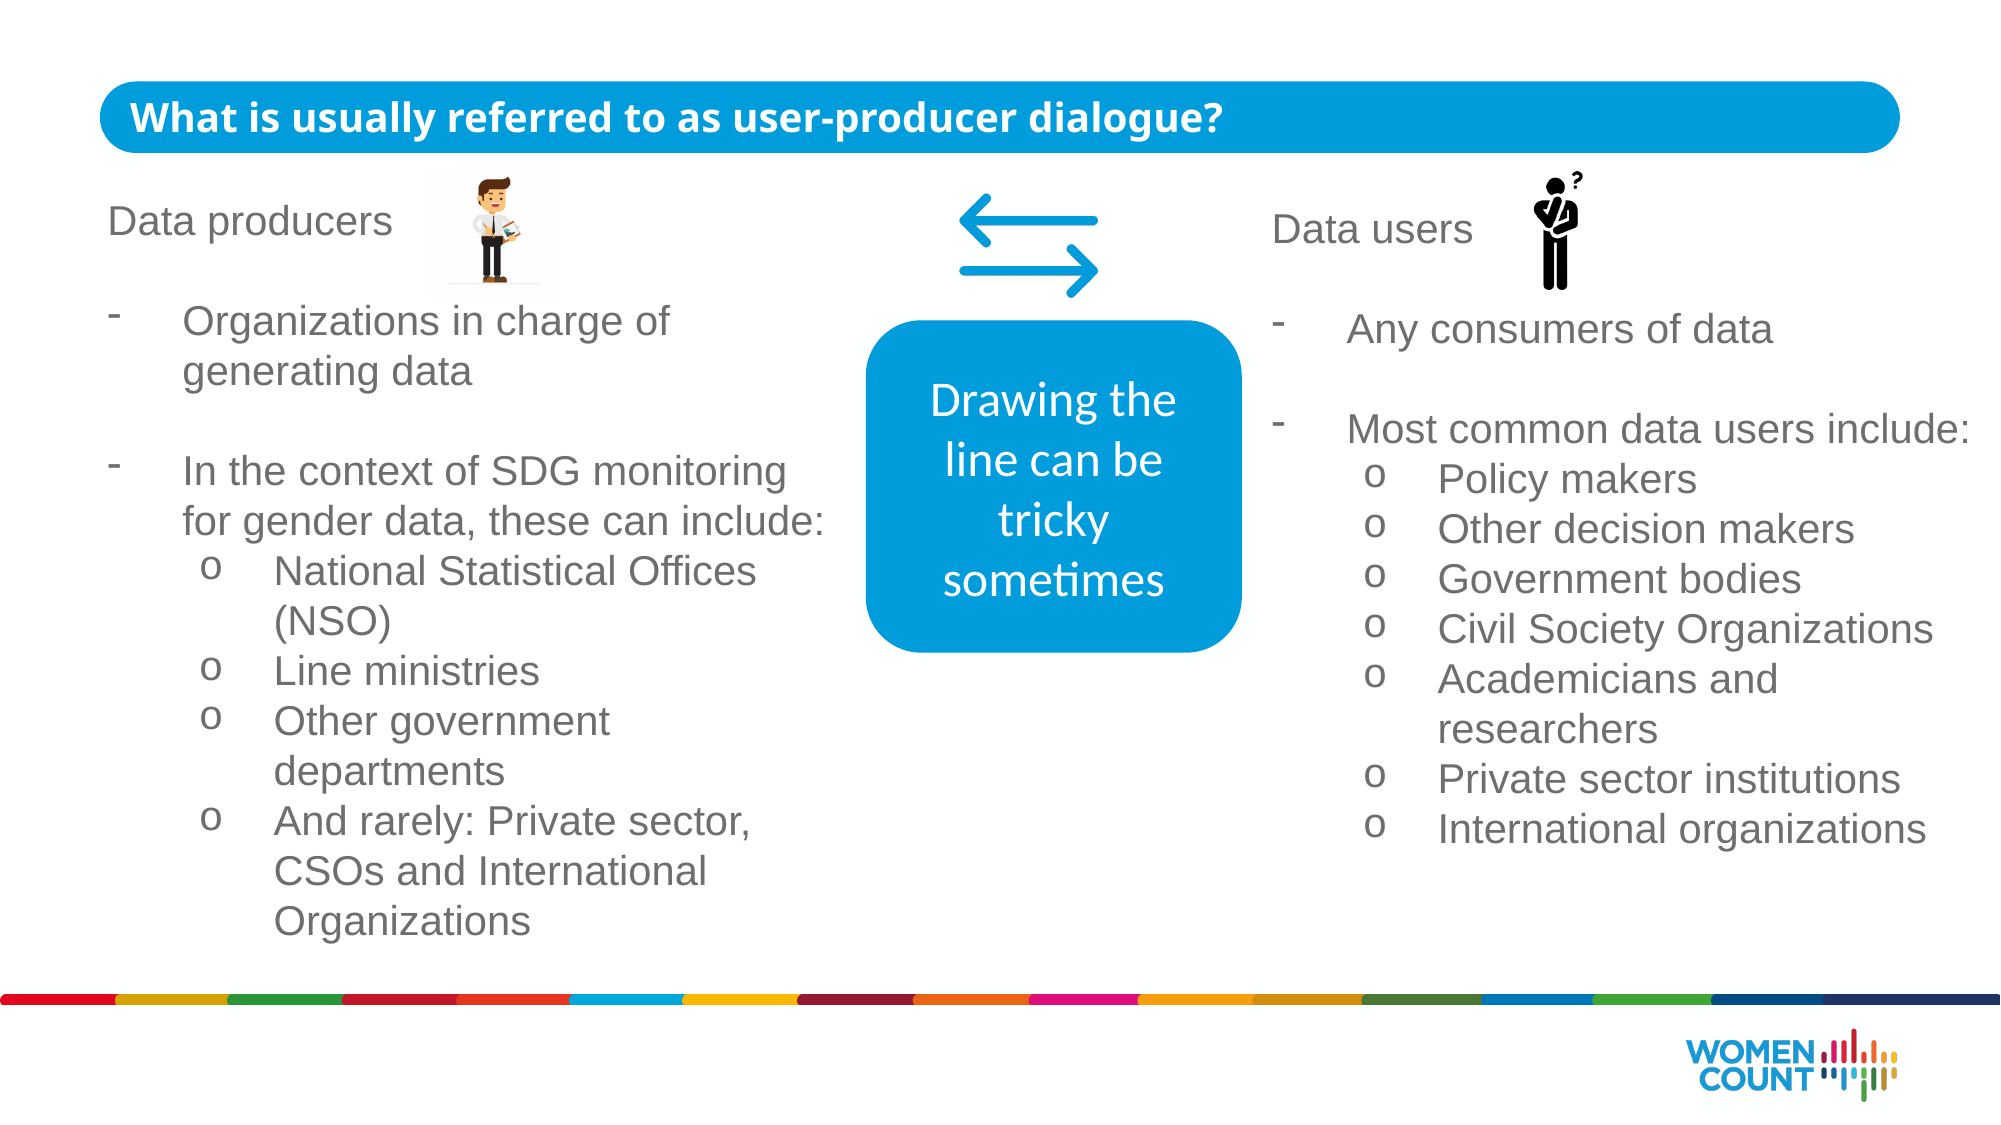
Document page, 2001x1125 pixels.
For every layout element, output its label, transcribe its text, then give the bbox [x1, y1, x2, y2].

text_box Drawing the line can be tricky sometimes [863, 318, 1244, 655]
picture [424, 163, 560, 299]
list Data producers Organizations in charge of generating data In the context of SDG monitoring for gender data, these can include: National Statistical Offices (NSO) Line ministries Other government departments And rarely: Private sector, CSOs and International Organizations [107, 193, 836, 1002]
picture [953, 169, 1105, 320]
list What is usually referred to as user-producer dialogue? [130, 92, 1872, 142]
picture [1498, 170, 1618, 290]
text_box Data users Any consumers of data Most common data users include: Policy makers Other decision makers Government bodies Civil Society Organizations Academicians and researchers Private sector institutions International organizations [1271, 201, 2000, 902]
